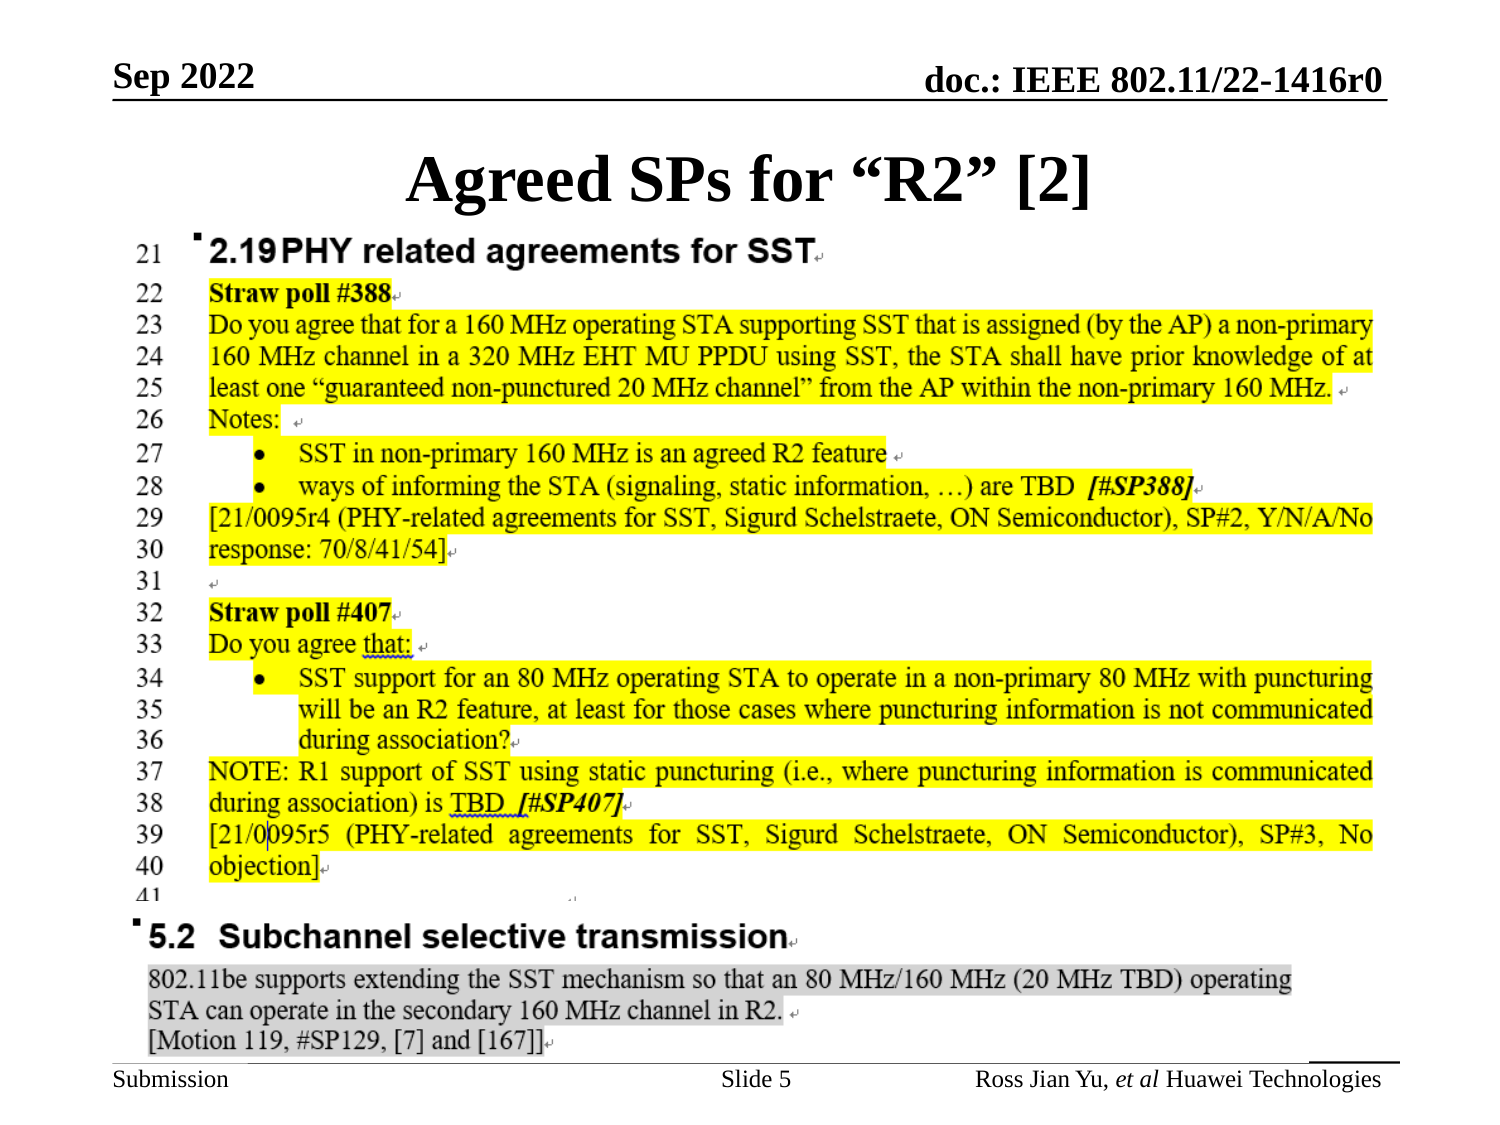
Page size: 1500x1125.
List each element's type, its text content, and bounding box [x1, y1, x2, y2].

title Agreed SPs for “R2” [2] [112, 112, 1388, 224]
picture [112, 901, 1309, 1063]
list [112, 224, 1388, 919]
slide_number Slide 5 [712, 1071, 800, 1093]
